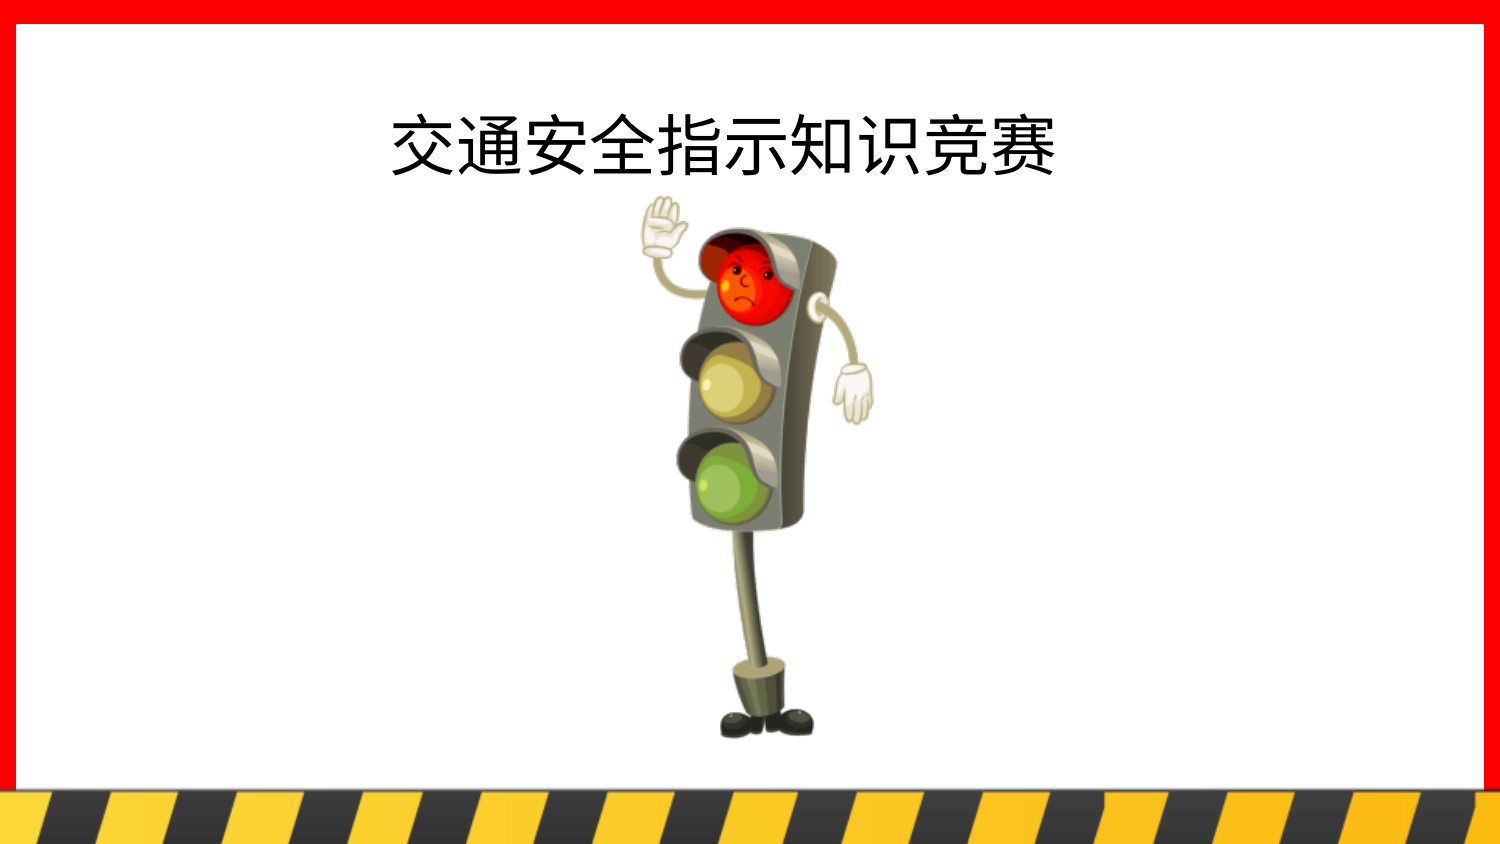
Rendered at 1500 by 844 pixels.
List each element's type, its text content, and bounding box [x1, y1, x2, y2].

picture [0, 774, 1500, 844]
text_box 交通安全指示知识竞赛 [374, 95, 1119, 172]
picture [359, 173, 1167, 761]
